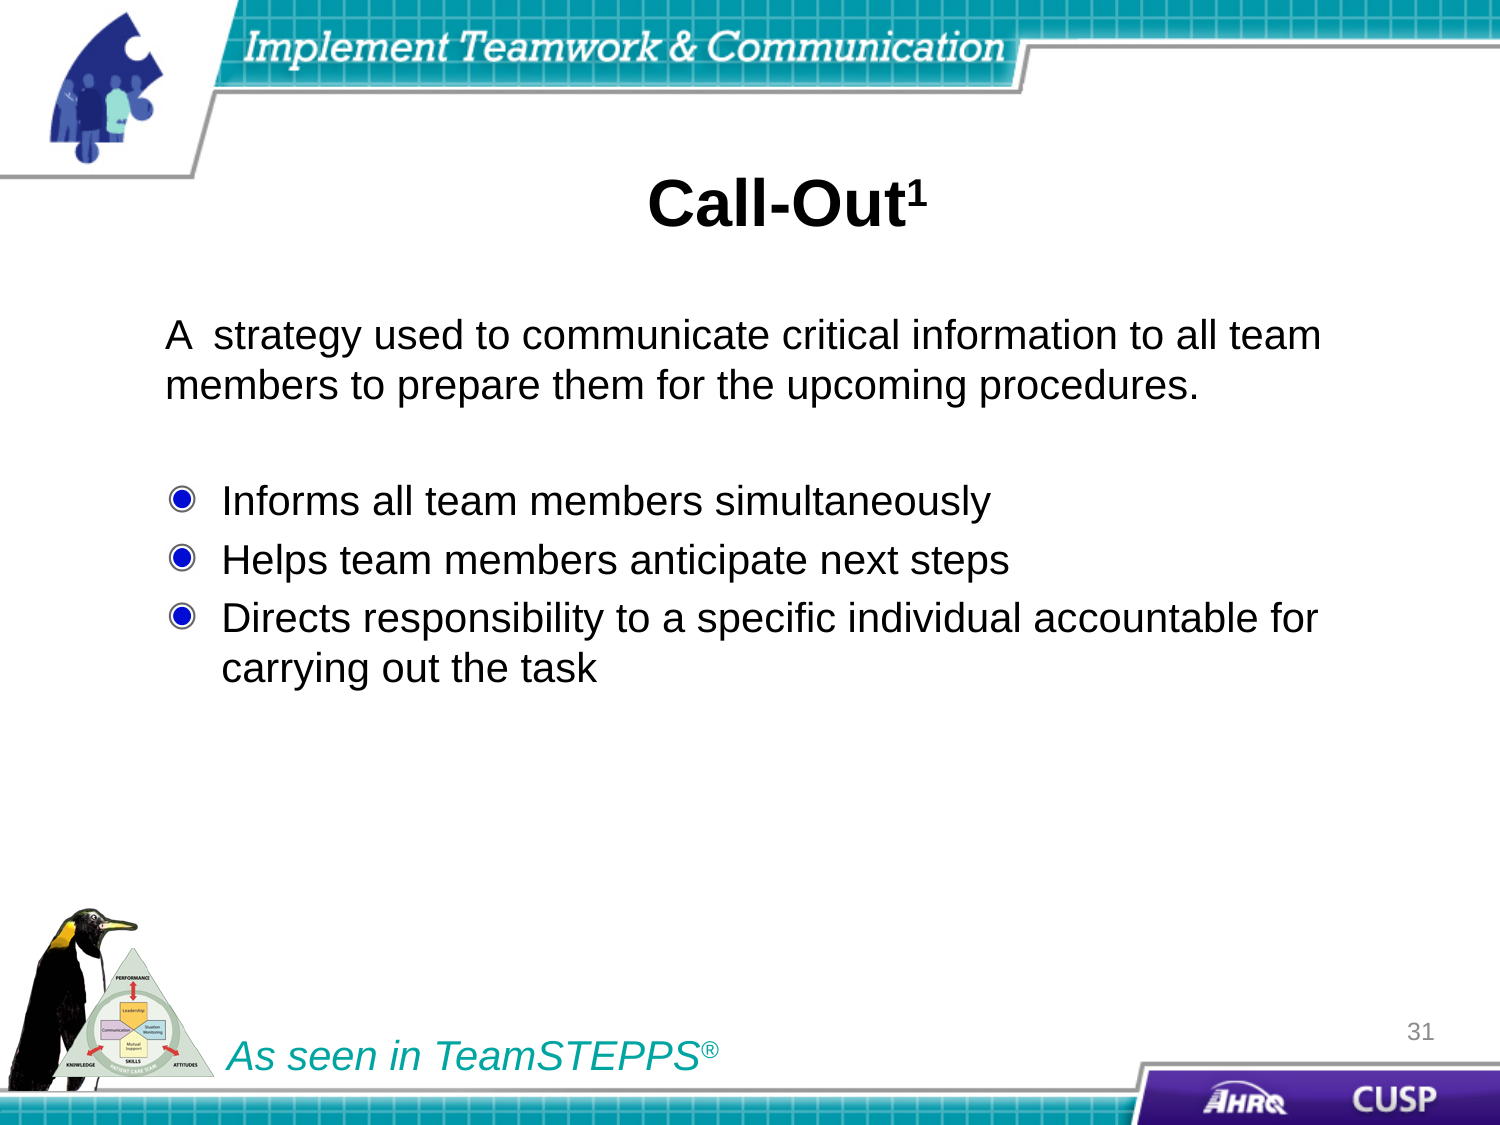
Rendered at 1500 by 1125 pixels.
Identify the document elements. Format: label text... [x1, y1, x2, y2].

picture [165, 542, 199, 573]
picture [165, 601, 199, 631]
title Call-Out1 [112, 124, 1463, 276]
list A strategy used to communicate critical information to all team members to prepare them for the upcoming procedures. Informs all team members simultaneously Helps team members anticipate next steps Directs responsibility to a specific individual accountable for carrying out the task [149, 299, 1488, 1063]
slide_number 31 [1100, 999, 1450, 1060]
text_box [0, 874, 813, 1092]
picture [0, 0, 1500, 1125]
picture [165, 484, 199, 514]
